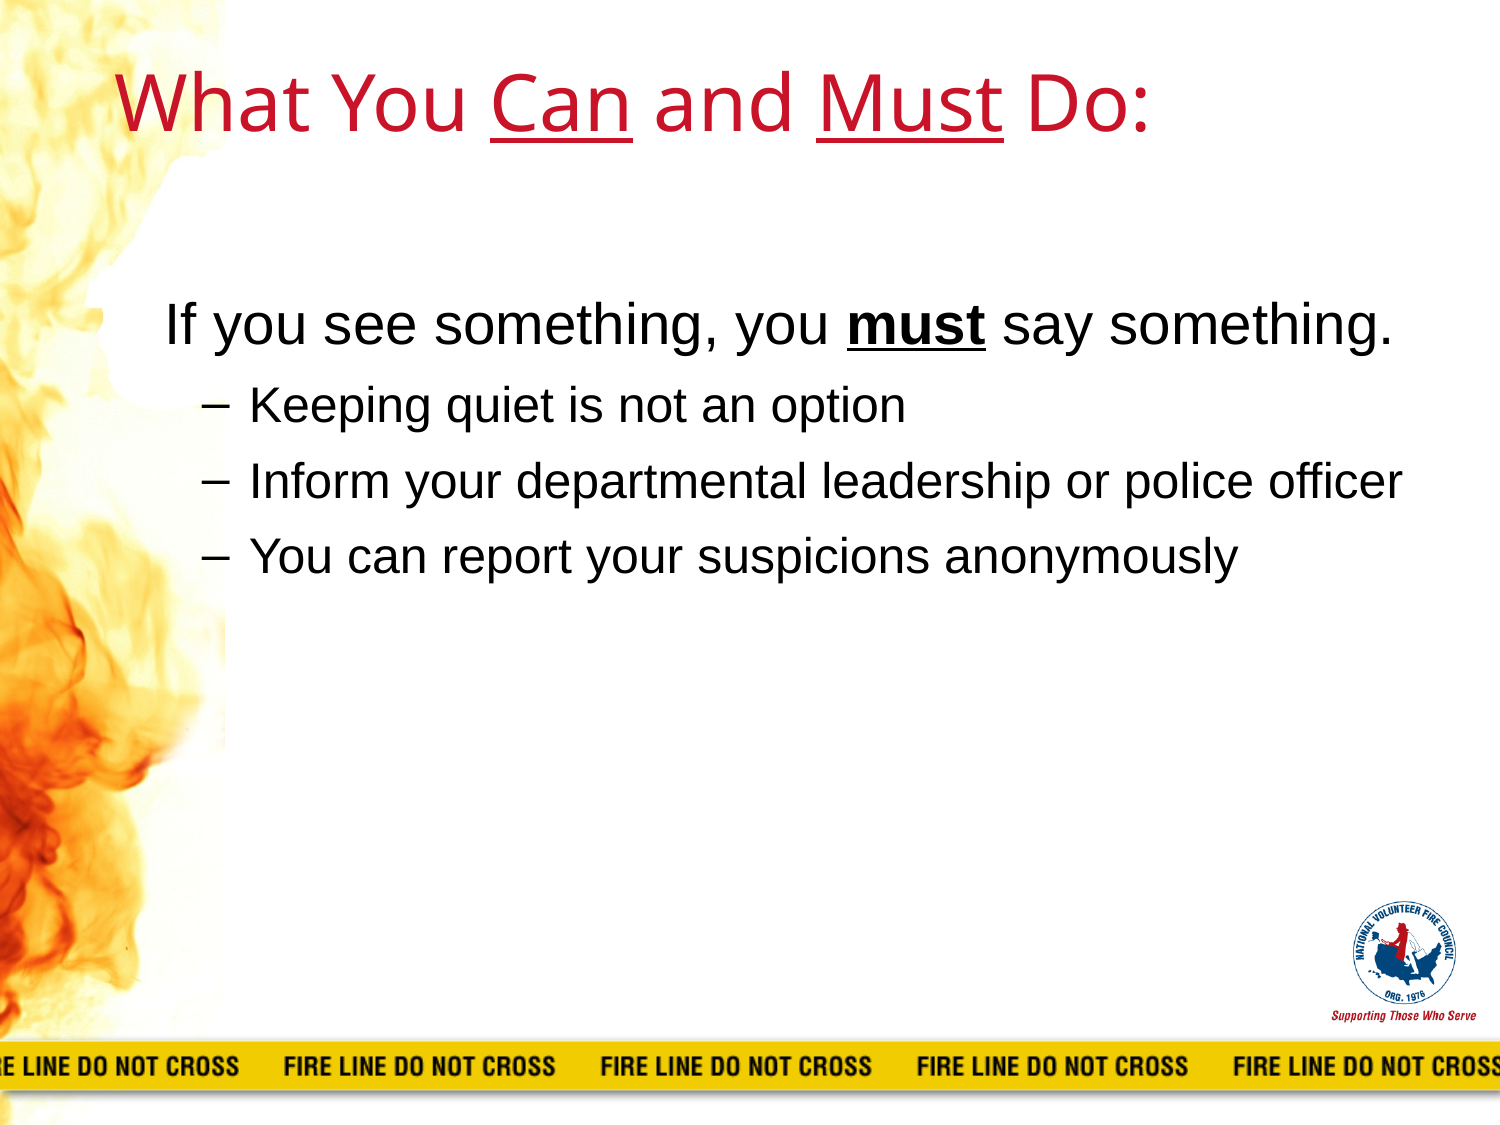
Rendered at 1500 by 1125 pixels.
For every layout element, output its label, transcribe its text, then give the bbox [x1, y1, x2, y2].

list If you see something, you must say something. Keeping quiet is not an option Inform your departmental leadership or police officer You can report your suspicions anonymously [229, 200, 1463, 960]
title What You Can and Must Do: [229, 37, 1488, 163]
picture [0, 0, 1500, 1125]
